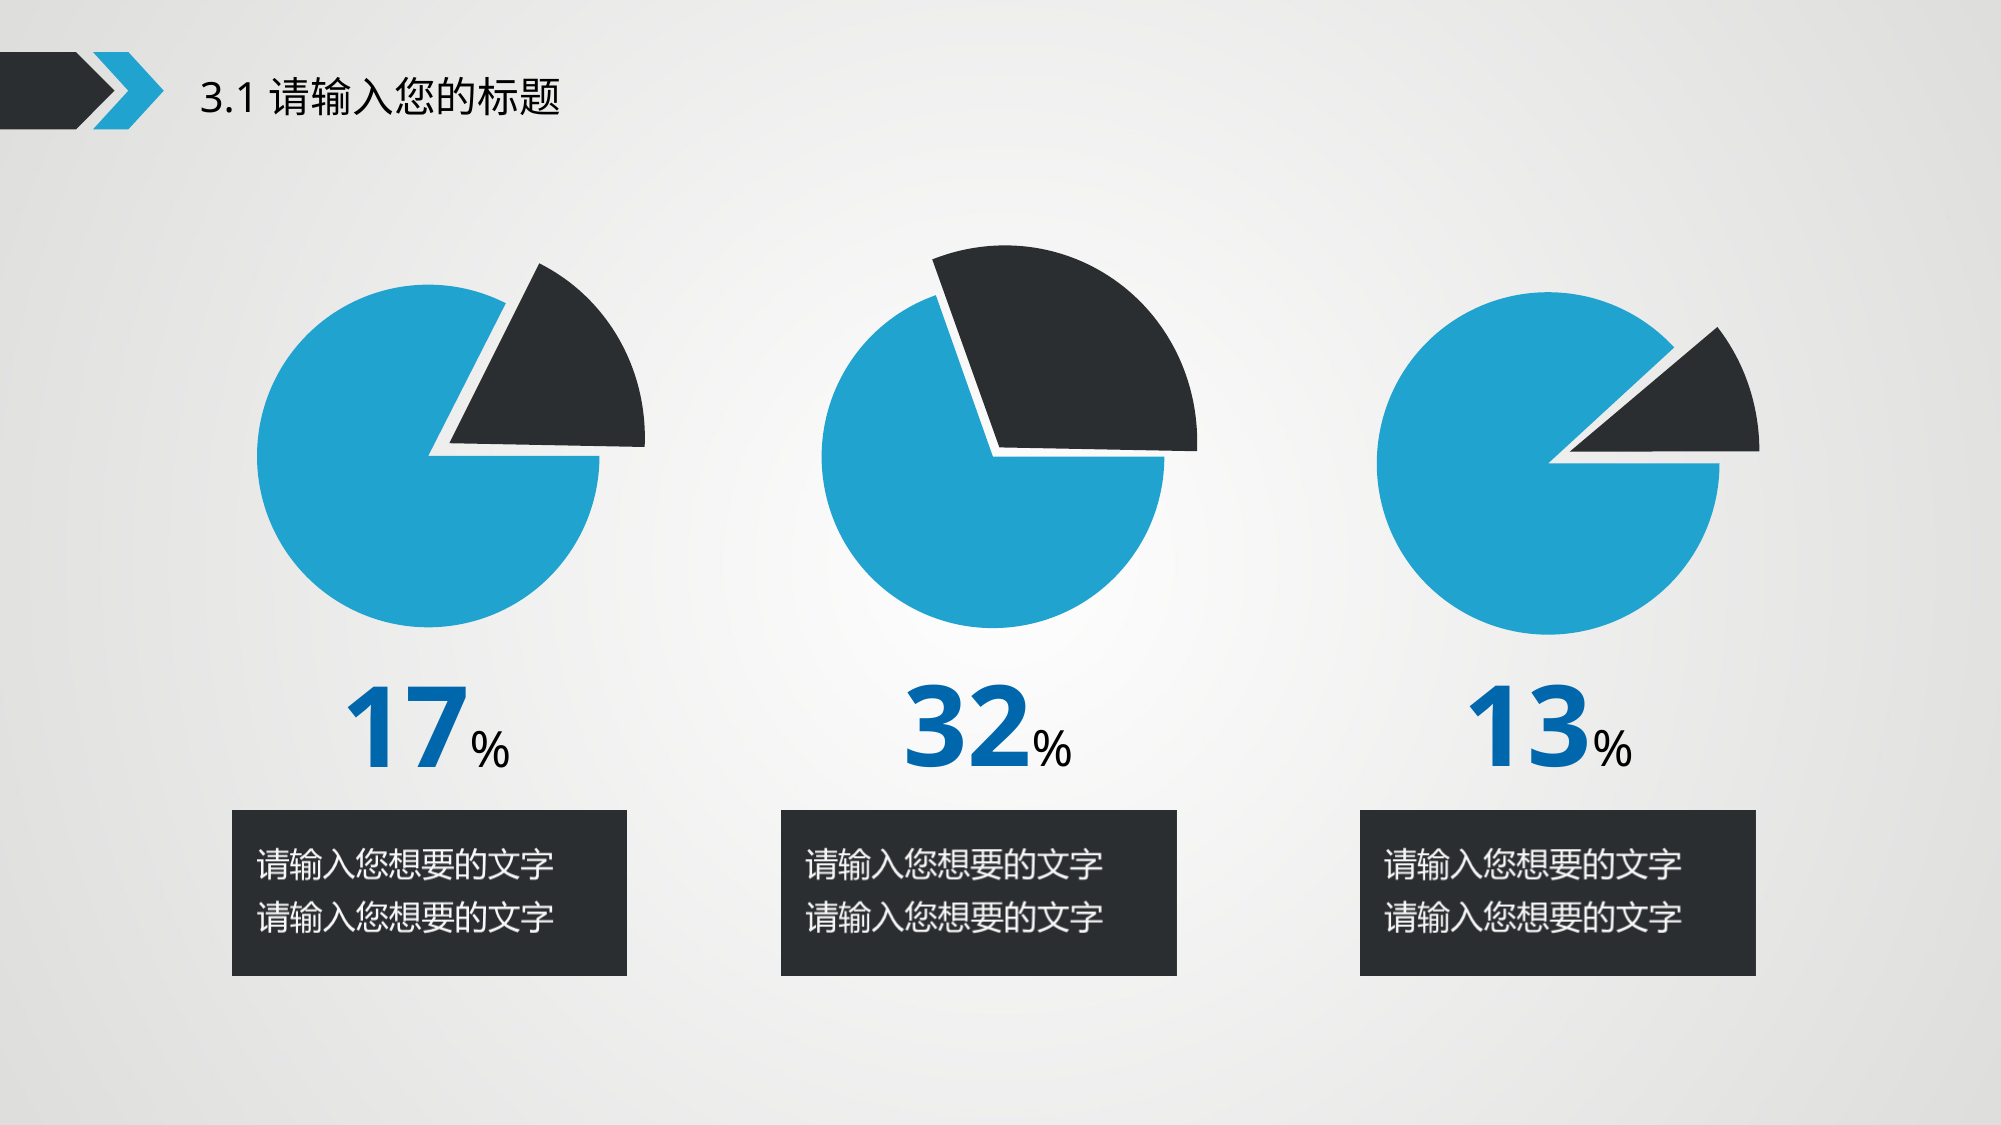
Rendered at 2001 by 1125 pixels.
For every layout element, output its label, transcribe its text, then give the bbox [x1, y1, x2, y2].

text_box [92, 52, 164, 130]
text_box [1569, 326, 1760, 452]
text_box 3.1请输入您的标题 [184, 63, 576, 129]
text_box [1376, 292, 1720, 635]
text_box [449, 263, 645, 447]
text_box 32% [888, 646, 1220, 797]
text_box [0, 52, 115, 130]
text_box 13% [1448, 646, 1780, 797]
text_box 17% [326, 647, 657, 798]
picture [0, 0, 2001, 1125]
text_box [257, 284, 600, 628]
text_box [932, 245, 1198, 452]
text_box [821, 295, 1165, 629]
